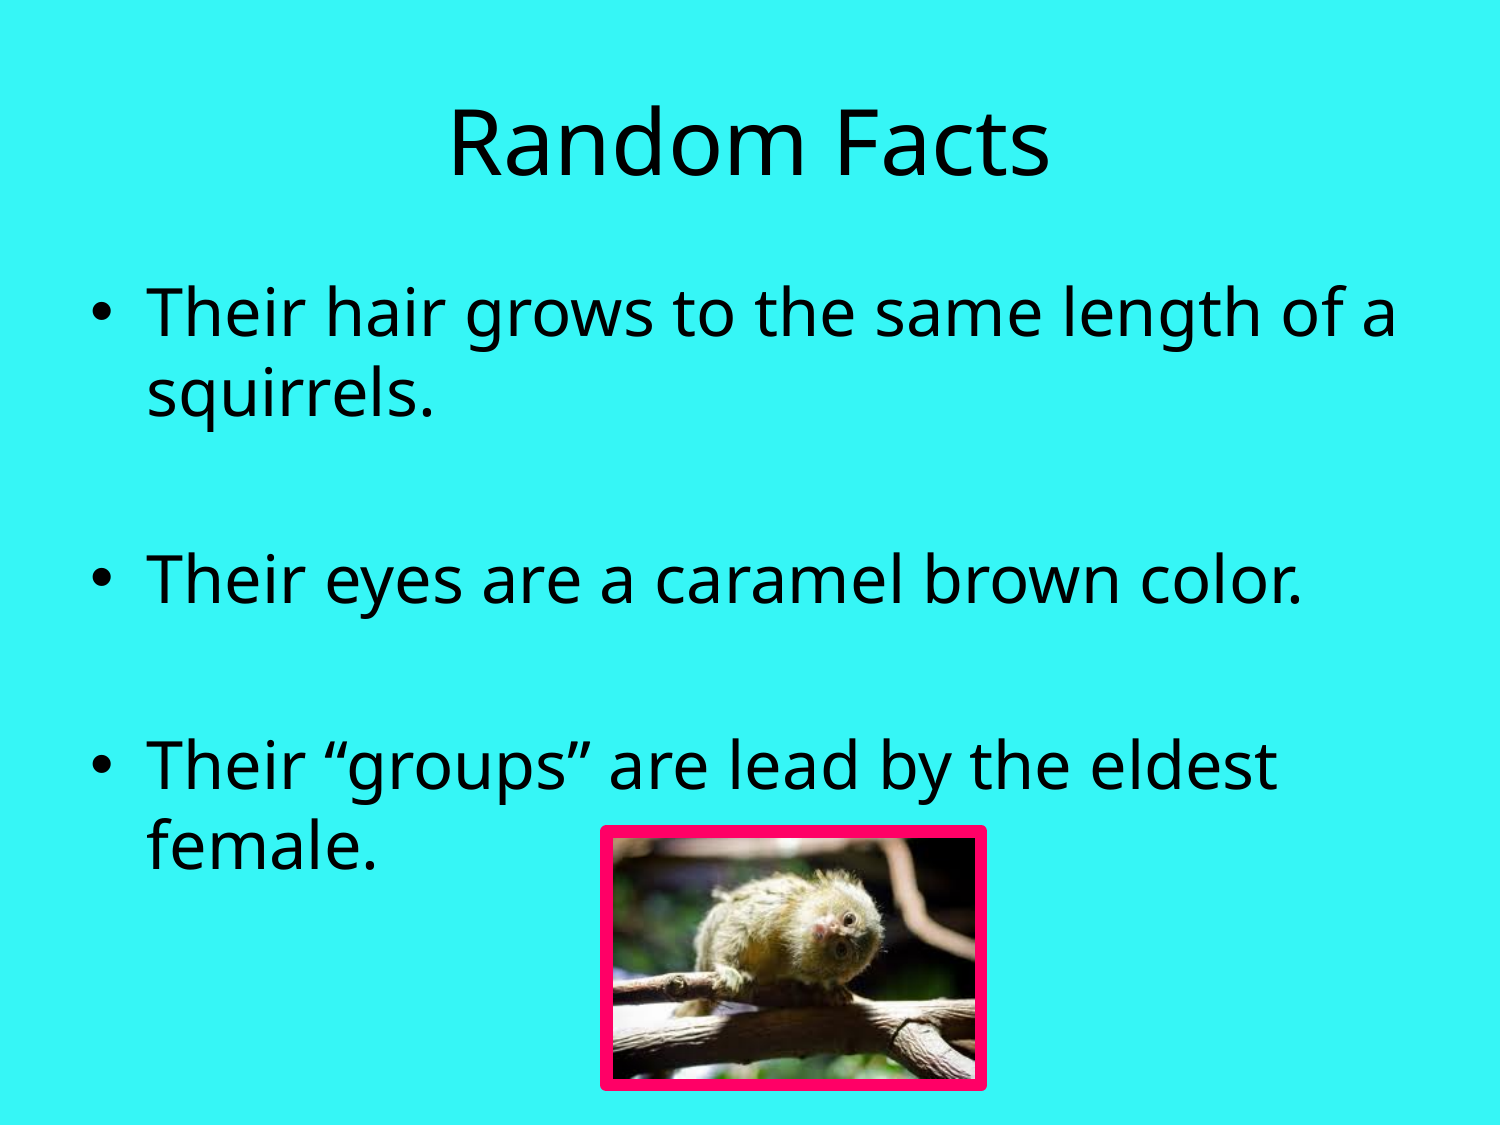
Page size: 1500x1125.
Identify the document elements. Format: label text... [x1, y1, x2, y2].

list Their hair grows to the same length of a squirrels. Their eyes are a caramel brown color. Their “groups” are lead by the eldest female. [75, 262, 1425, 1005]
picture [612, 837, 976, 1079]
title Random Facts [75, 45, 1425, 233]
